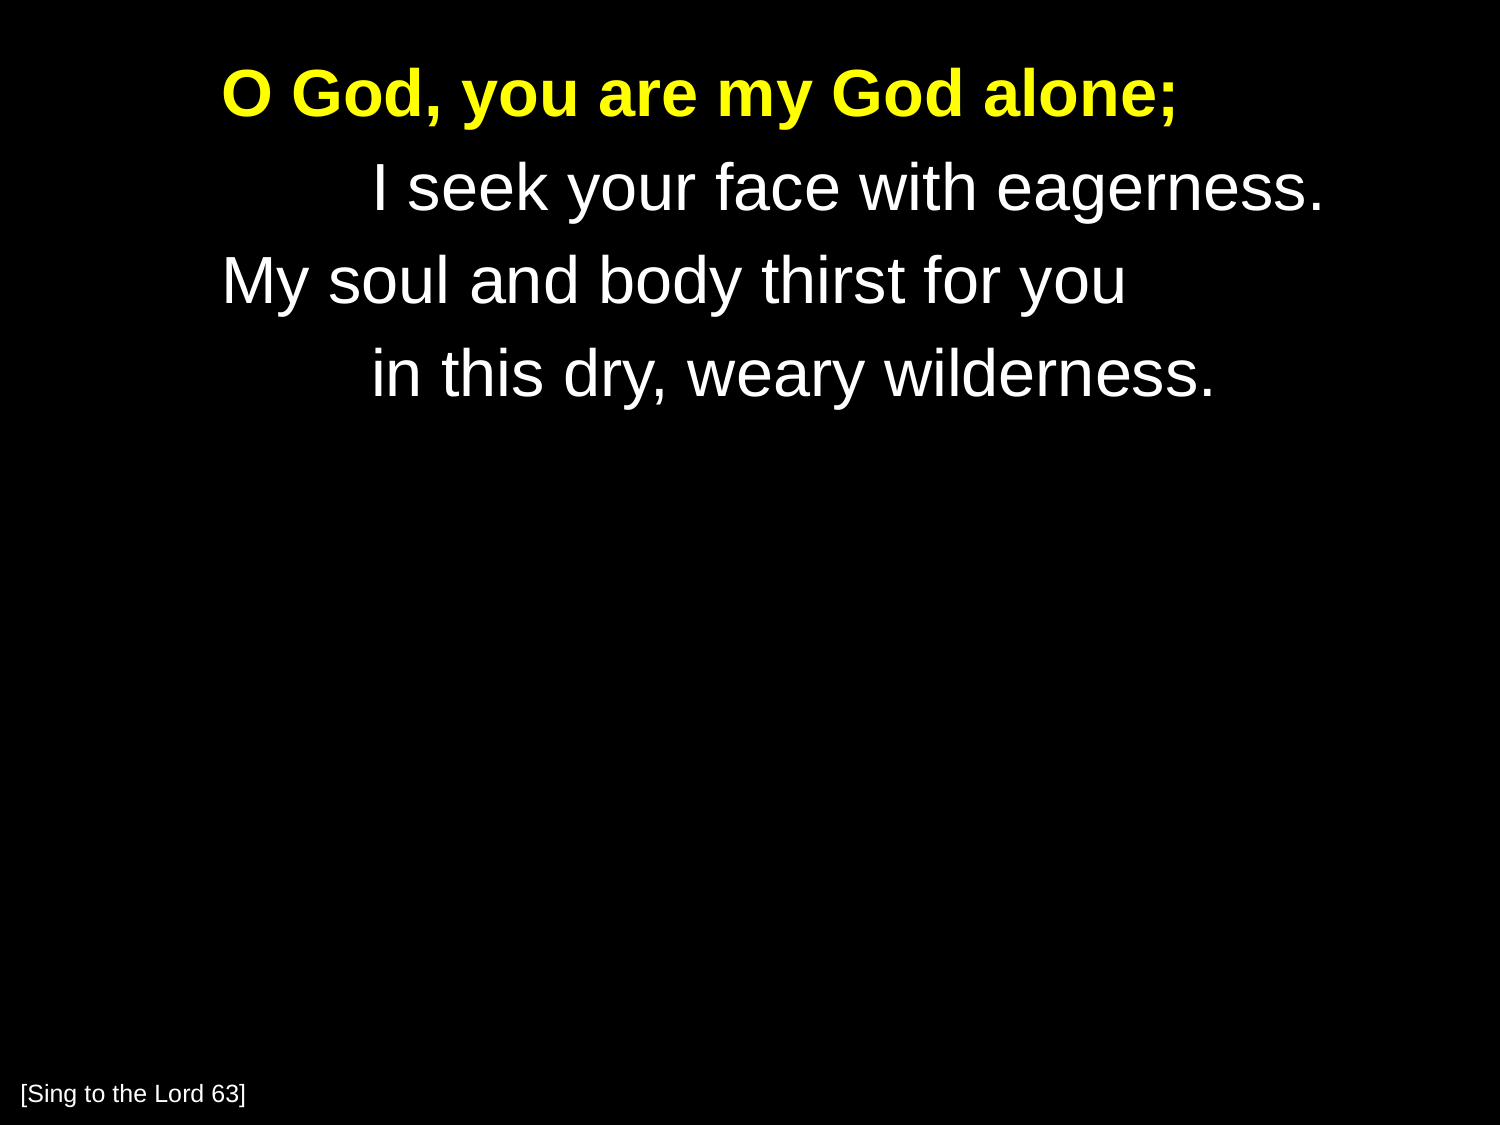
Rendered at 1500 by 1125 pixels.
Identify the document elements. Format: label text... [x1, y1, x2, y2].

list O God, you are my God alone; I seek your face with eagerness. My soul and body thirst for you in this dry, weary wilderness. [0, 42, 1500, 1047]
text_box [Sing to the Lord 63] [5, 1070, 526, 1115]
